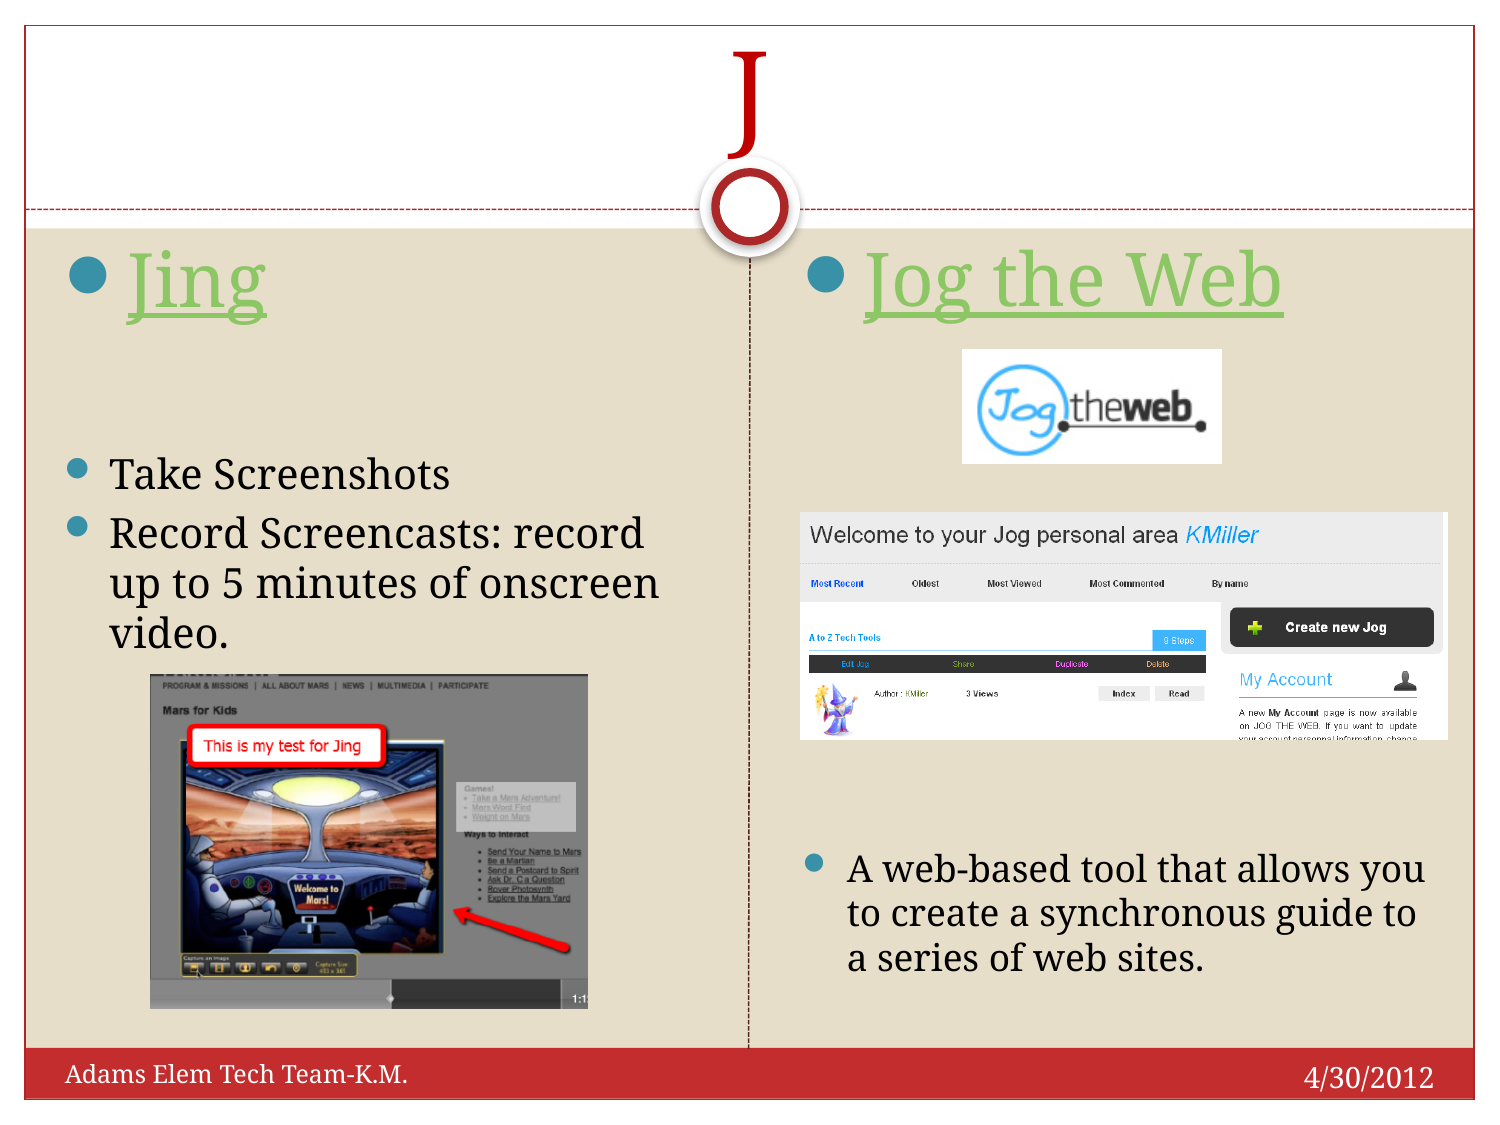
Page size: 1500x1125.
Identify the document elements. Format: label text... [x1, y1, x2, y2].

list Jing Take Screenshots Record Screencasts: record up to 5 minutes of onscreen video. [49, 224, 712, 993]
picture [962, 349, 1222, 465]
picture [149, 674, 588, 1009]
picture [799, 512, 1448, 740]
title J [49, 37, 1450, 162]
footer Adams Elem Tech Team-K.M. [50, 1051, 638, 1112]
list Jog the Web A web-based tool that allows you to create a synchronous guide to a series of web sites. [787, 224, 1450, 993]
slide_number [950, 1051, 1450, 1112]
